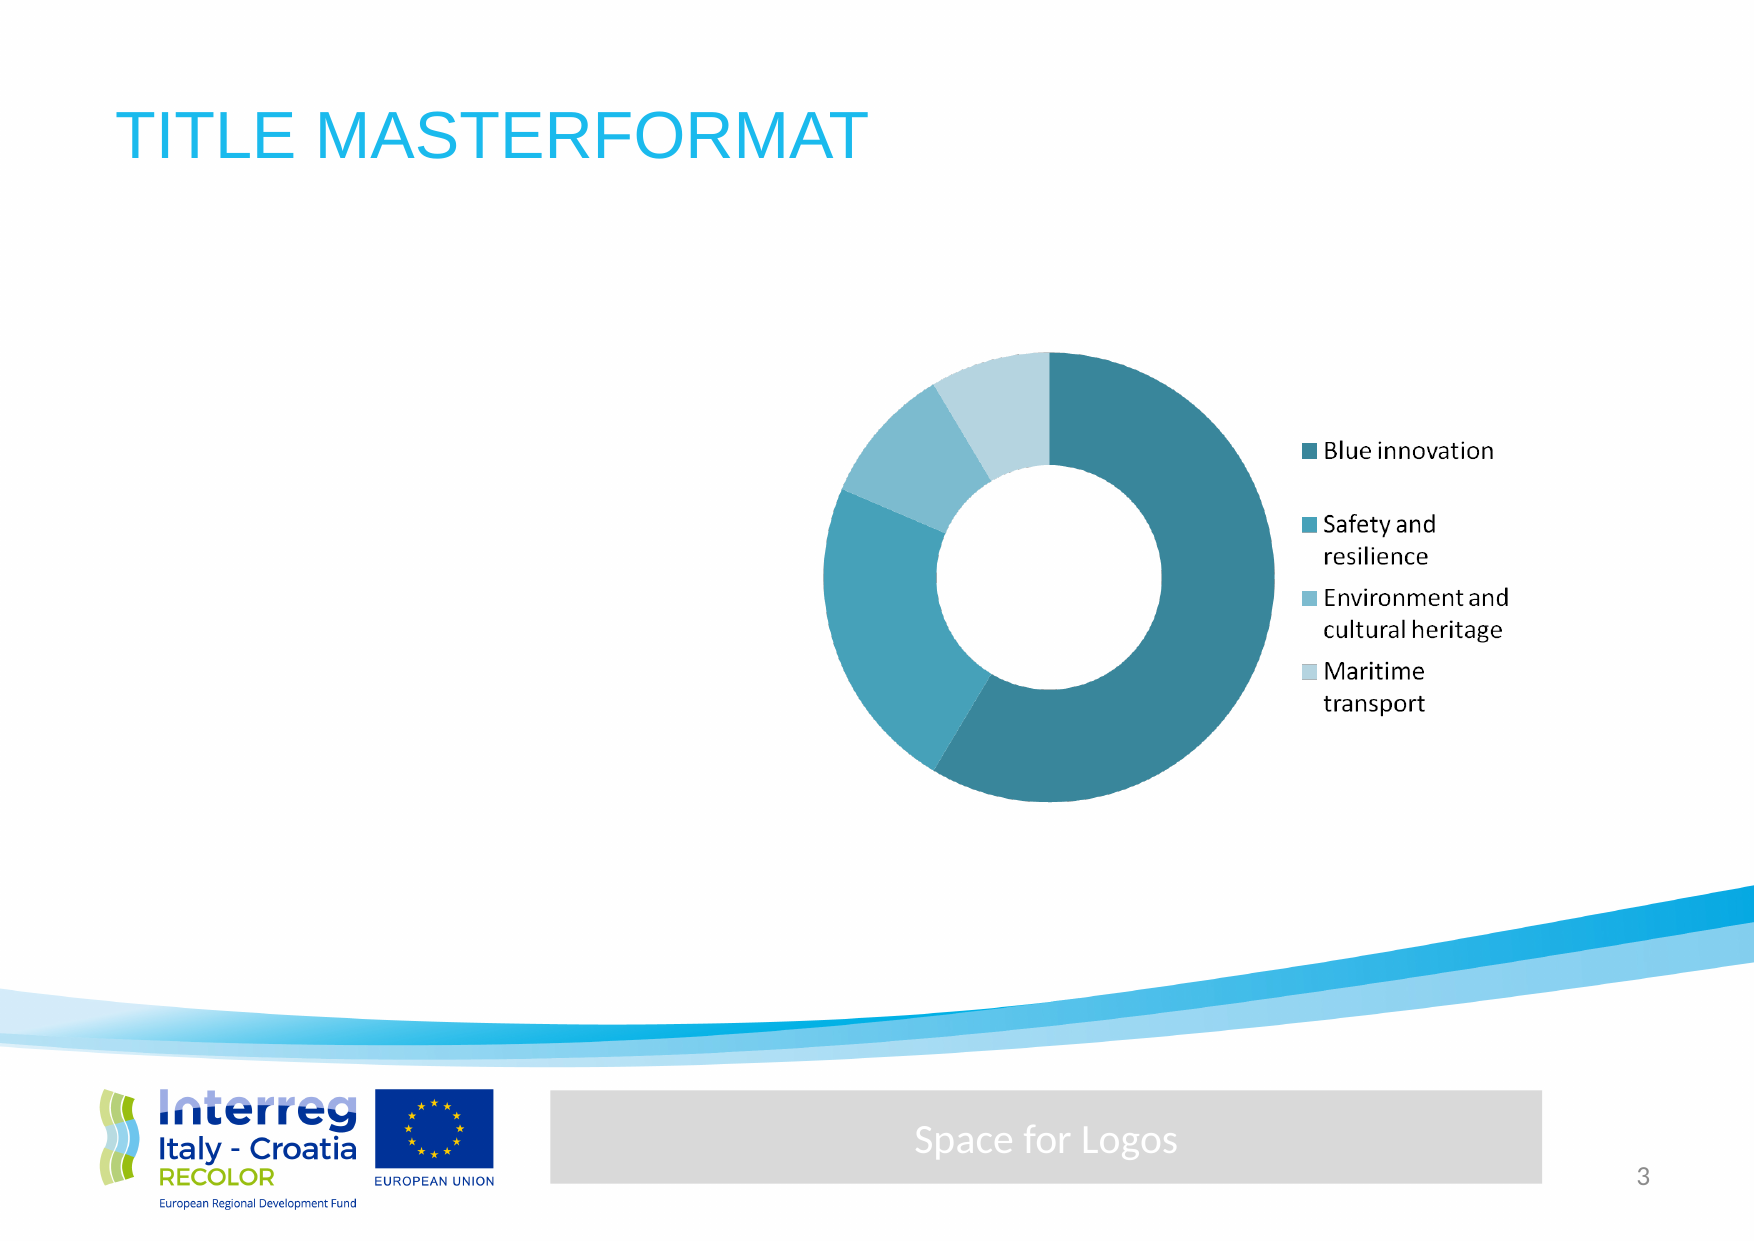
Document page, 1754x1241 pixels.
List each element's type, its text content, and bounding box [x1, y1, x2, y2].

picture [0, 0, 1754, 1241]
text_box TITLE MASTERFORMAT [97, 83, 1656, 181]
slide_number 3 [1607, 1141, 1666, 1208]
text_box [801, 315, 1530, 839]
text_box Space for Logos [549, 1089, 1543, 1185]
